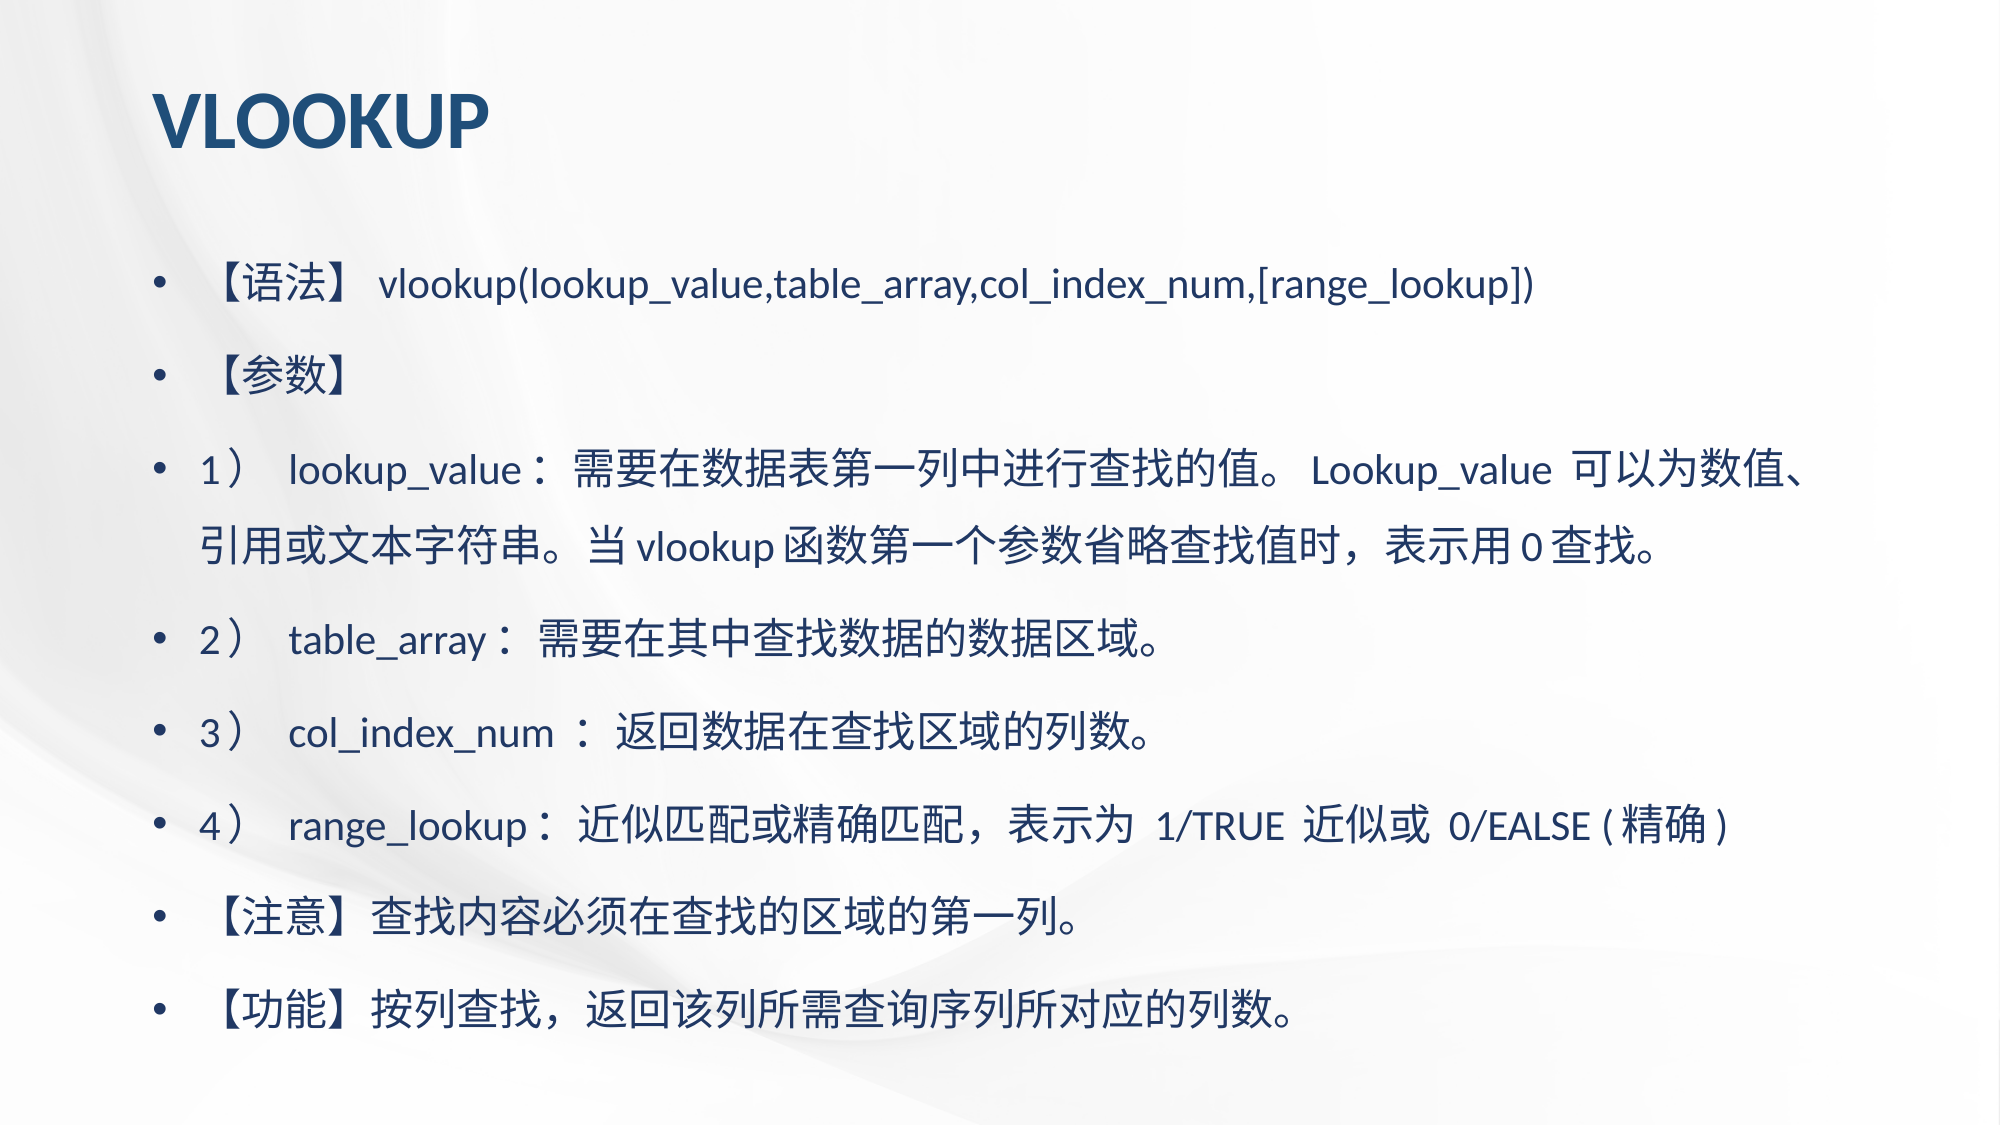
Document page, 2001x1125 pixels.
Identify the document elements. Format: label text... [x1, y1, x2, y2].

list 【语法】vlookup(lookup_value,table_array,col_index_num,[range_lookup]) 【参数】 1） lookup_value：需要在数据表第一列中进行查找的值。Lookup_value 可以为数值、引用或文本字符串。当vlookup函数第一个参数省略查找值时，表示用0查找。 2） table_array：需要在其中查找数据的数据区域。 3） col_index_num ：返回数据在查找区域的列数。 4） range_lookup：近似匹配或精确匹配，表示为 1/TRUE 近似或 0/EALSE (精确) 【注意】查找内容必须在查找的区域的第一列。 【功能】按列查找，返回该列所需查询序列所对应的列数。 [137, 222, 1863, 1043]
title VLOOKUP [137, 59, 1863, 184]
